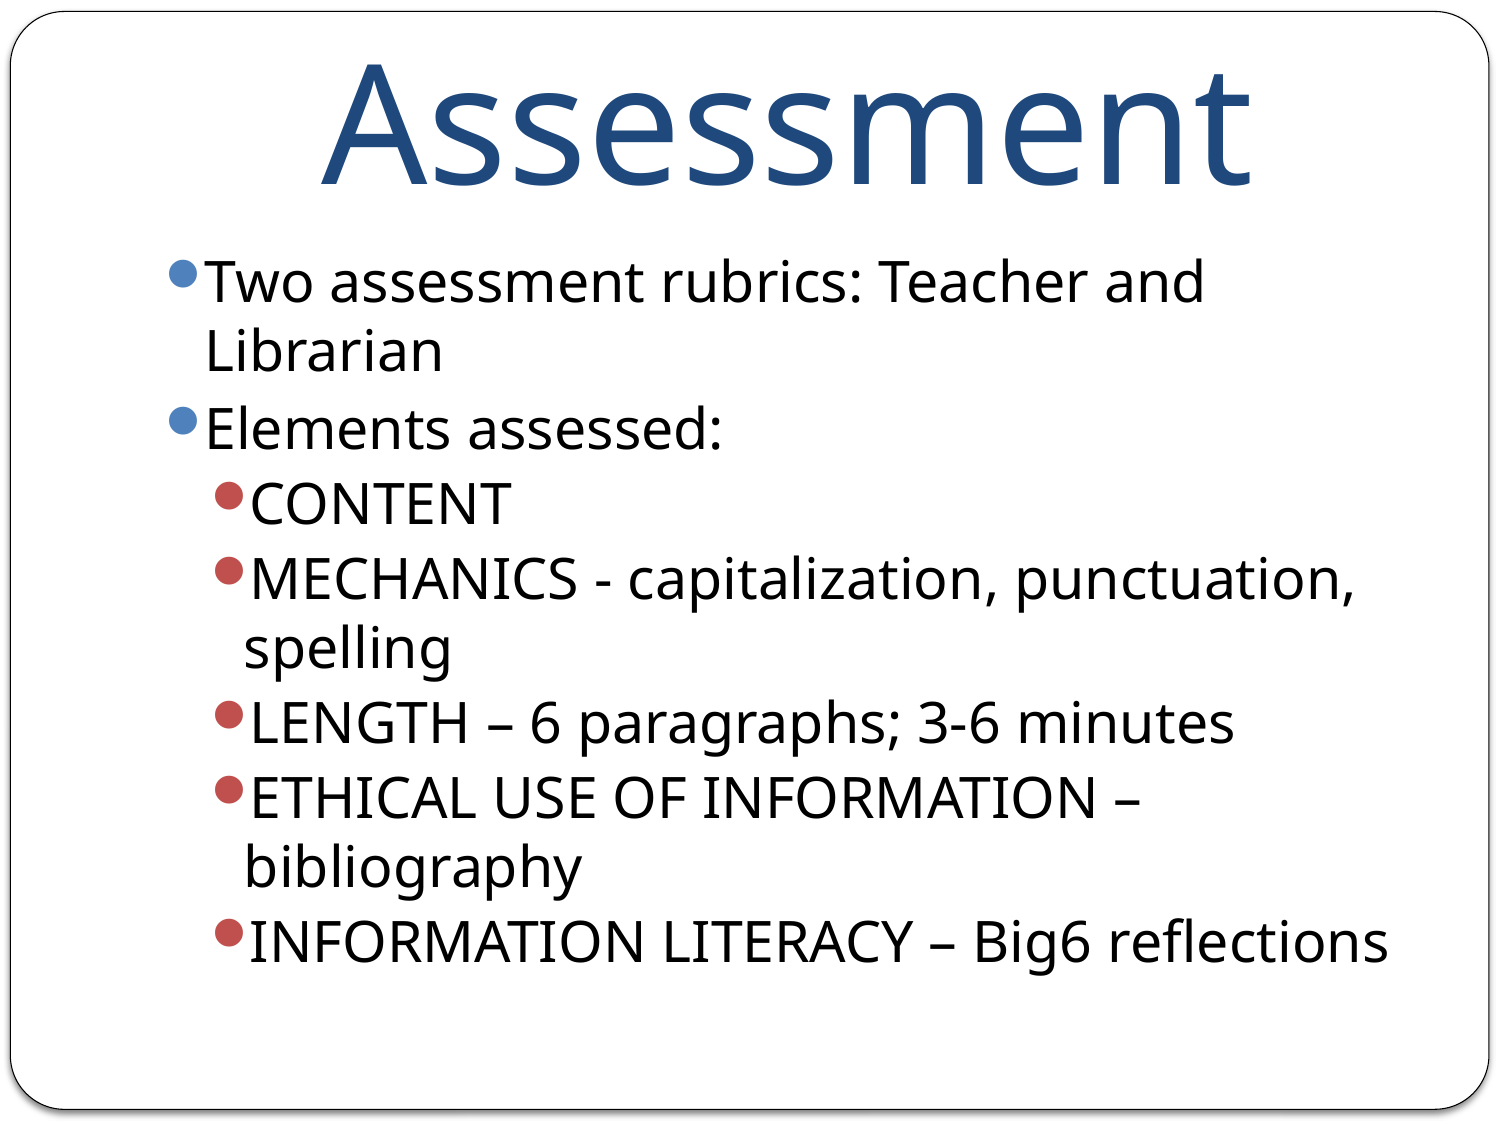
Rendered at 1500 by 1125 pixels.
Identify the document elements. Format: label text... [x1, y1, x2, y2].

title Assessment [149, 44, 1426, 233]
list Two assessment rubrics: Teacher and Librarian Elements assessed: CONTENT MECHANICS - capitalization, punctuation, spelling LENGTH – 6 paragraphs; 3-6 minutes ETHICAL USE OF INFORMATION – bibliography INFORMATION LITERACY – Big6 reflections [149, 237, 1426, 988]
